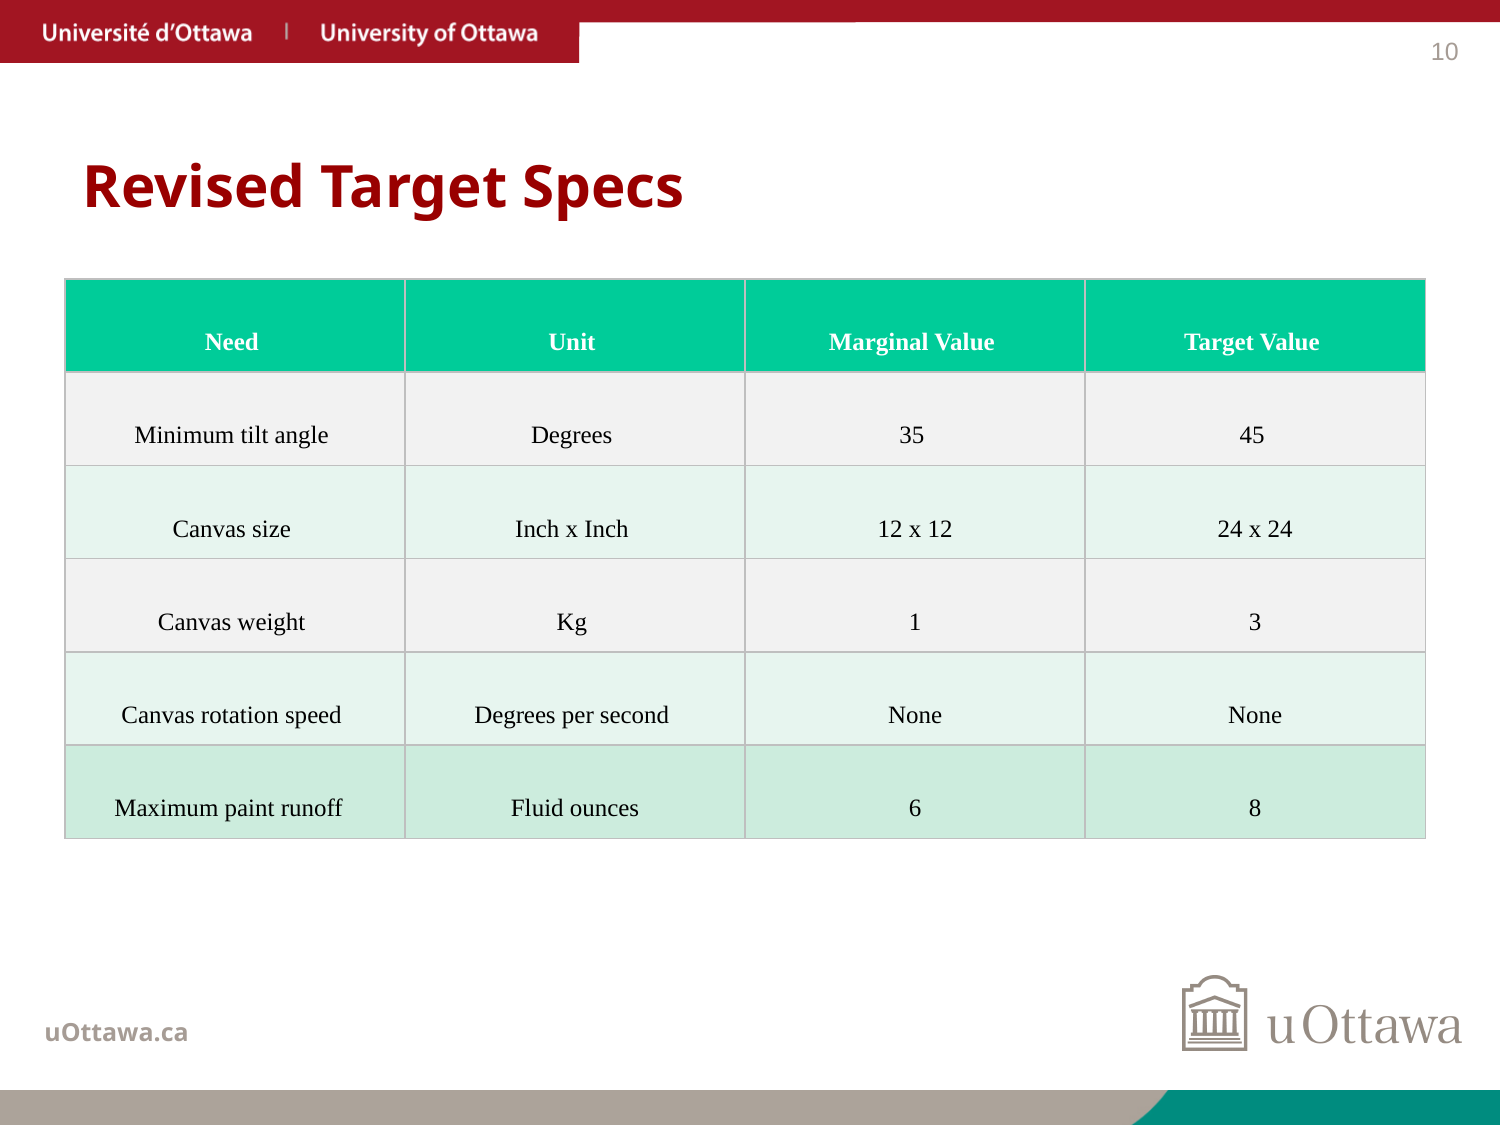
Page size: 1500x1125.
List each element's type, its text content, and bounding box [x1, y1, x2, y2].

table_cell 6 [746, 746, 1084, 838]
table_cell 45 [1086, 373, 1425, 465]
table_cell None [746, 653, 1084, 744]
table_cell Canvas weight [66, 559, 404, 651]
table_cell Minimum tilt angle [66, 373, 404, 465]
table_header Marginal Value [746, 280, 1084, 371]
title Revised Target Specs [67, 113, 1344, 256]
table_cell Inch x Inch [406, 466, 744, 558]
table_header Unit [406, 280, 744, 371]
table_cell Canvas rotation speed [66, 653, 404, 744]
picture [0, 1090, 1500, 1125]
table_cell 3 [1086, 559, 1425, 651]
table_header Target Value [1086, 280, 1425, 371]
table_cell 35 [746, 373, 1084, 465]
picture [1182, 975, 1462, 1051]
picture [0, 0, 1500, 63]
table_cell Degrees [406, 373, 744, 465]
table_cell Maximum paint runoff [66, 746, 404, 838]
table_cell Fluid ounces [406, 746, 744, 838]
table_cell Degrees per second [406, 653, 744, 744]
table_cell Kg [406, 559, 744, 651]
table_cell None [1086, 653, 1425, 744]
table_cell 12 x 12 [746, 466, 1084, 558]
table_cell 1 [746, 559, 1084, 651]
table_header Need [66, 280, 404, 371]
table_cell 8 [1086, 746, 1425, 838]
table_cell Canvas size [66, 466, 404, 558]
table_cell 24 x 24 [1086, 466, 1425, 558]
text_box 10 [1123, 27, 1474, 88]
